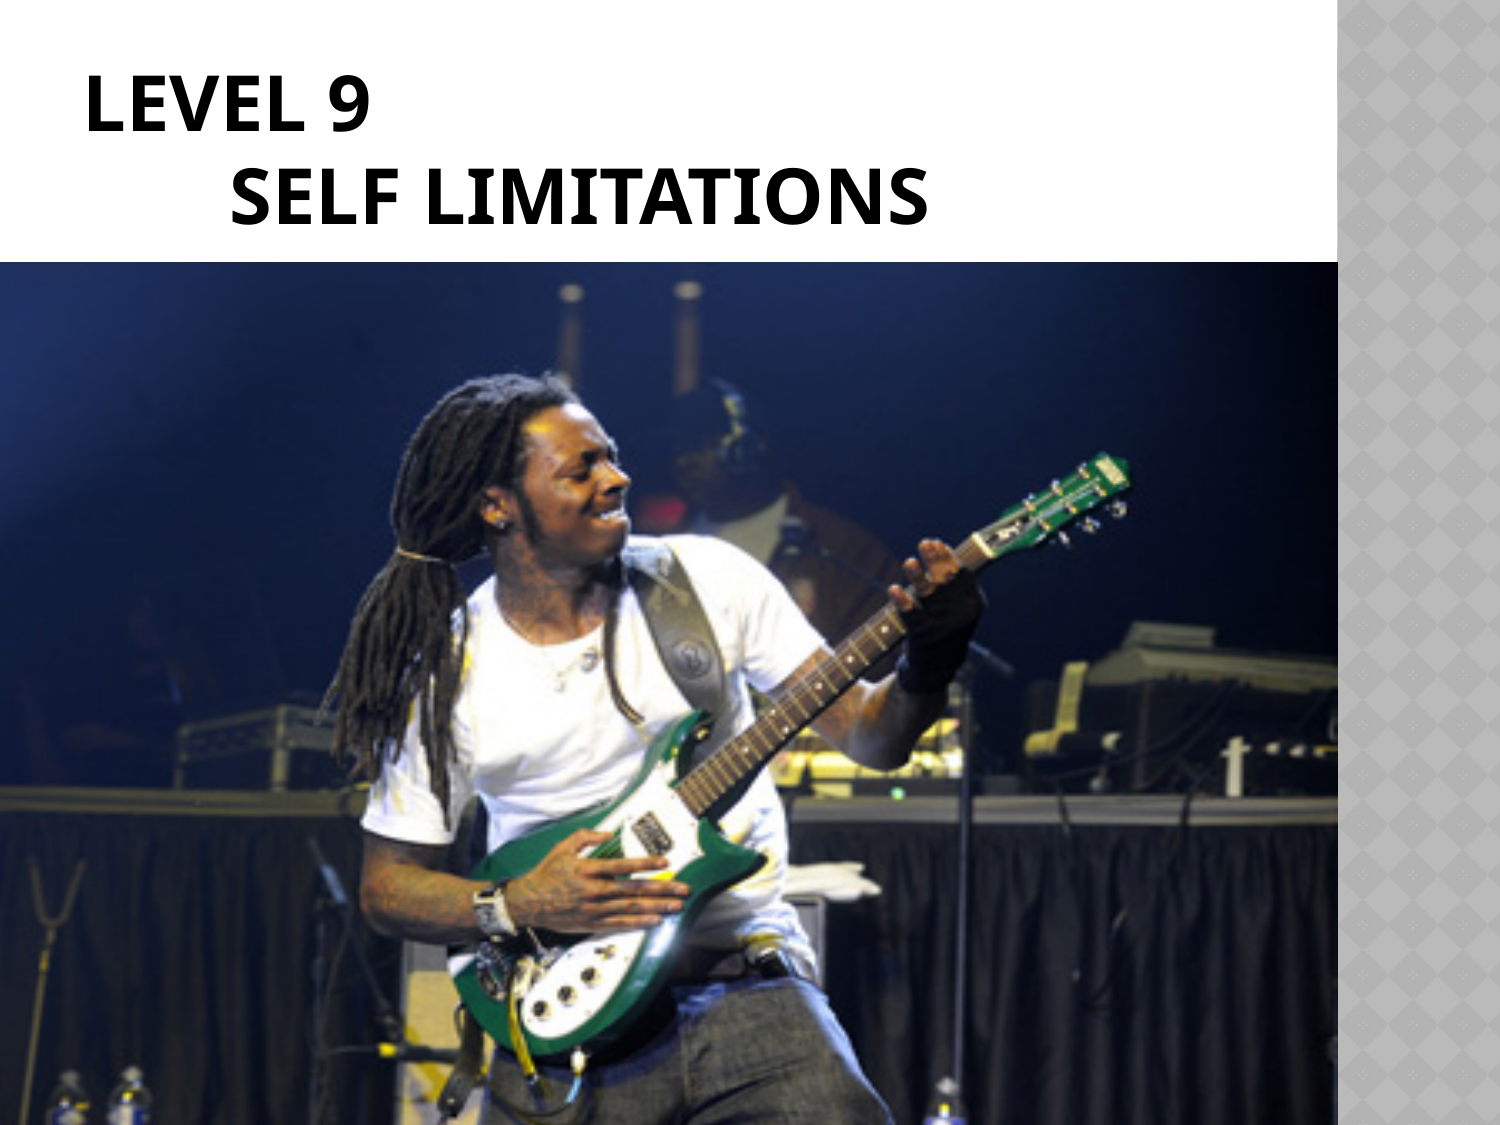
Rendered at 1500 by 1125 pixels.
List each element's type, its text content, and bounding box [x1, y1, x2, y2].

picture [0, 262, 1338, 1125]
title Level 9 self limitations [75, 52, 1263, 240]
